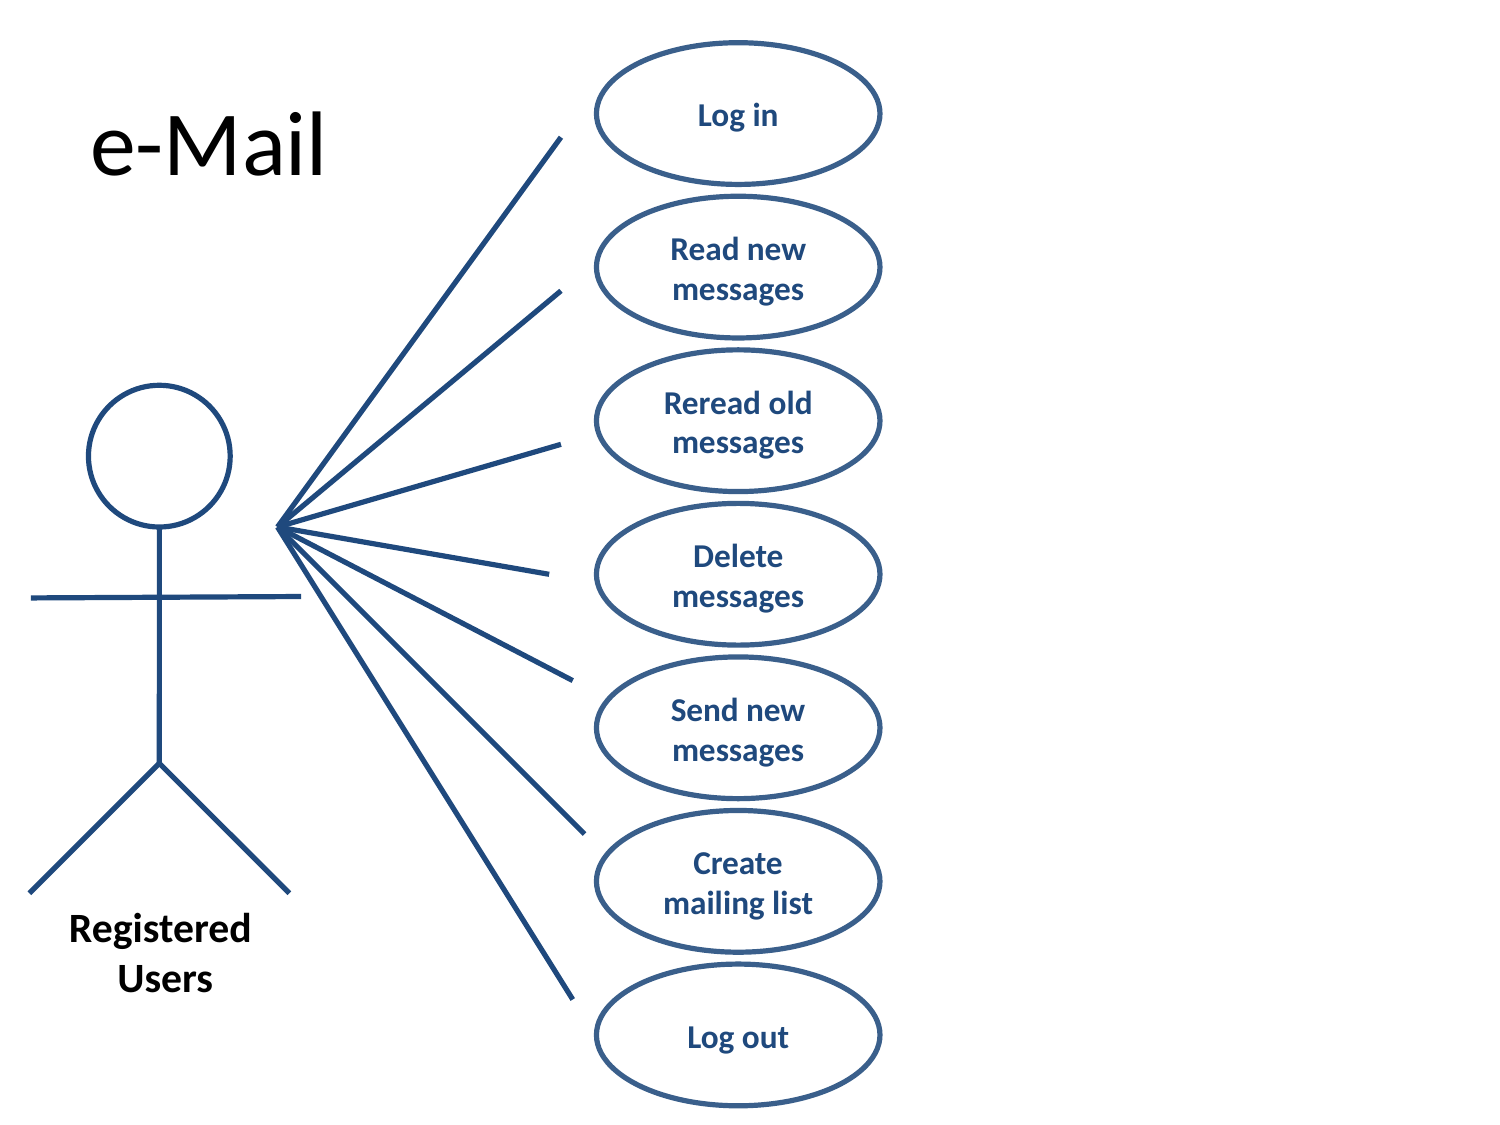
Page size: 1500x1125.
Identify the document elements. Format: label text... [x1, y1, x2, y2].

title e-Mail [75, 45, 1425, 233]
text_box Send new messages [594, 654, 883, 801]
text_box Registered Users [54, 901, 277, 1008]
text_box Reread old messages [594, 347, 883, 494]
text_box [277, 136, 562, 444]
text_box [277, 526, 574, 1000]
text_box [574, 526, 585, 835]
text_box Read new messages [594, 194, 883, 341]
text_box [86, 383, 233, 530]
text_box Create mailing list [594, 808, 883, 955]
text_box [29, 762, 160, 894]
text_box Delete messages [594, 501, 883, 648]
text_box Log in [594, 40, 883, 187]
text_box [160, 762, 272, 894]
text_box Log out [594, 961, 883, 1108]
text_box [277, 444, 562, 524]
